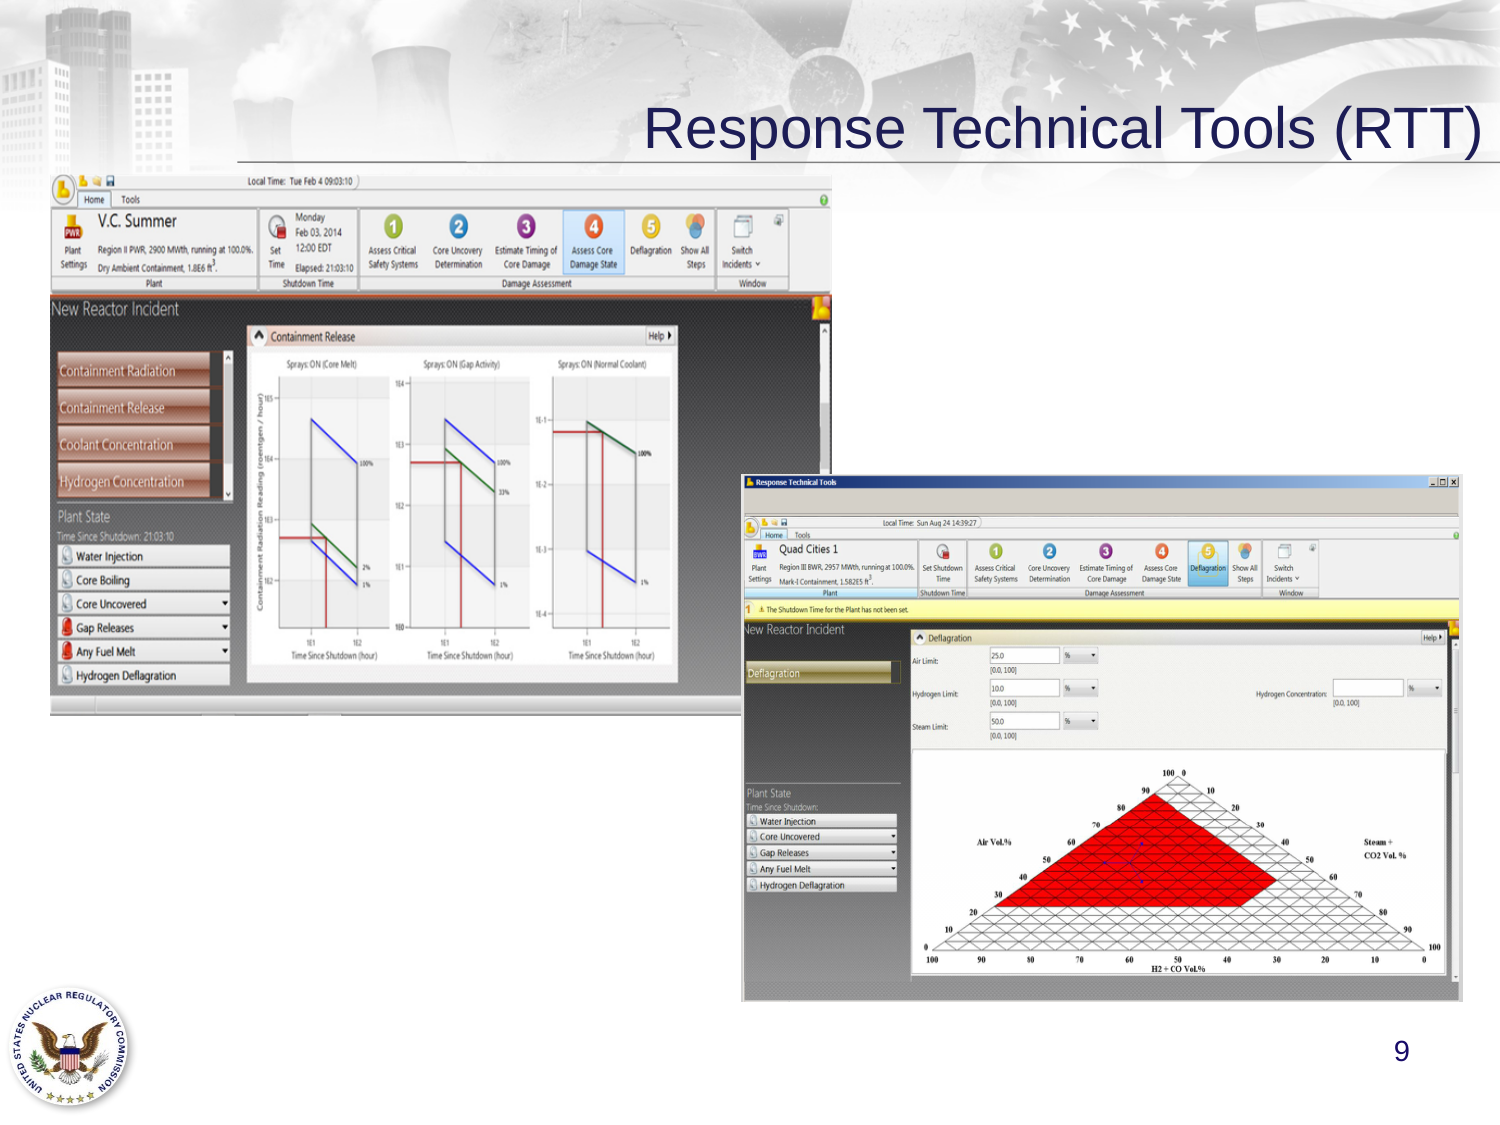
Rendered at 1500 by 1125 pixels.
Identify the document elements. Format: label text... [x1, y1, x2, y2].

title Response Technical Tools (RTT) [24, 73, 1500, 178]
slide_number 9 [1074, 1024, 1426, 1103]
picture [49, 174, 1463, 1003]
picture [9, 987, 128, 1106]
